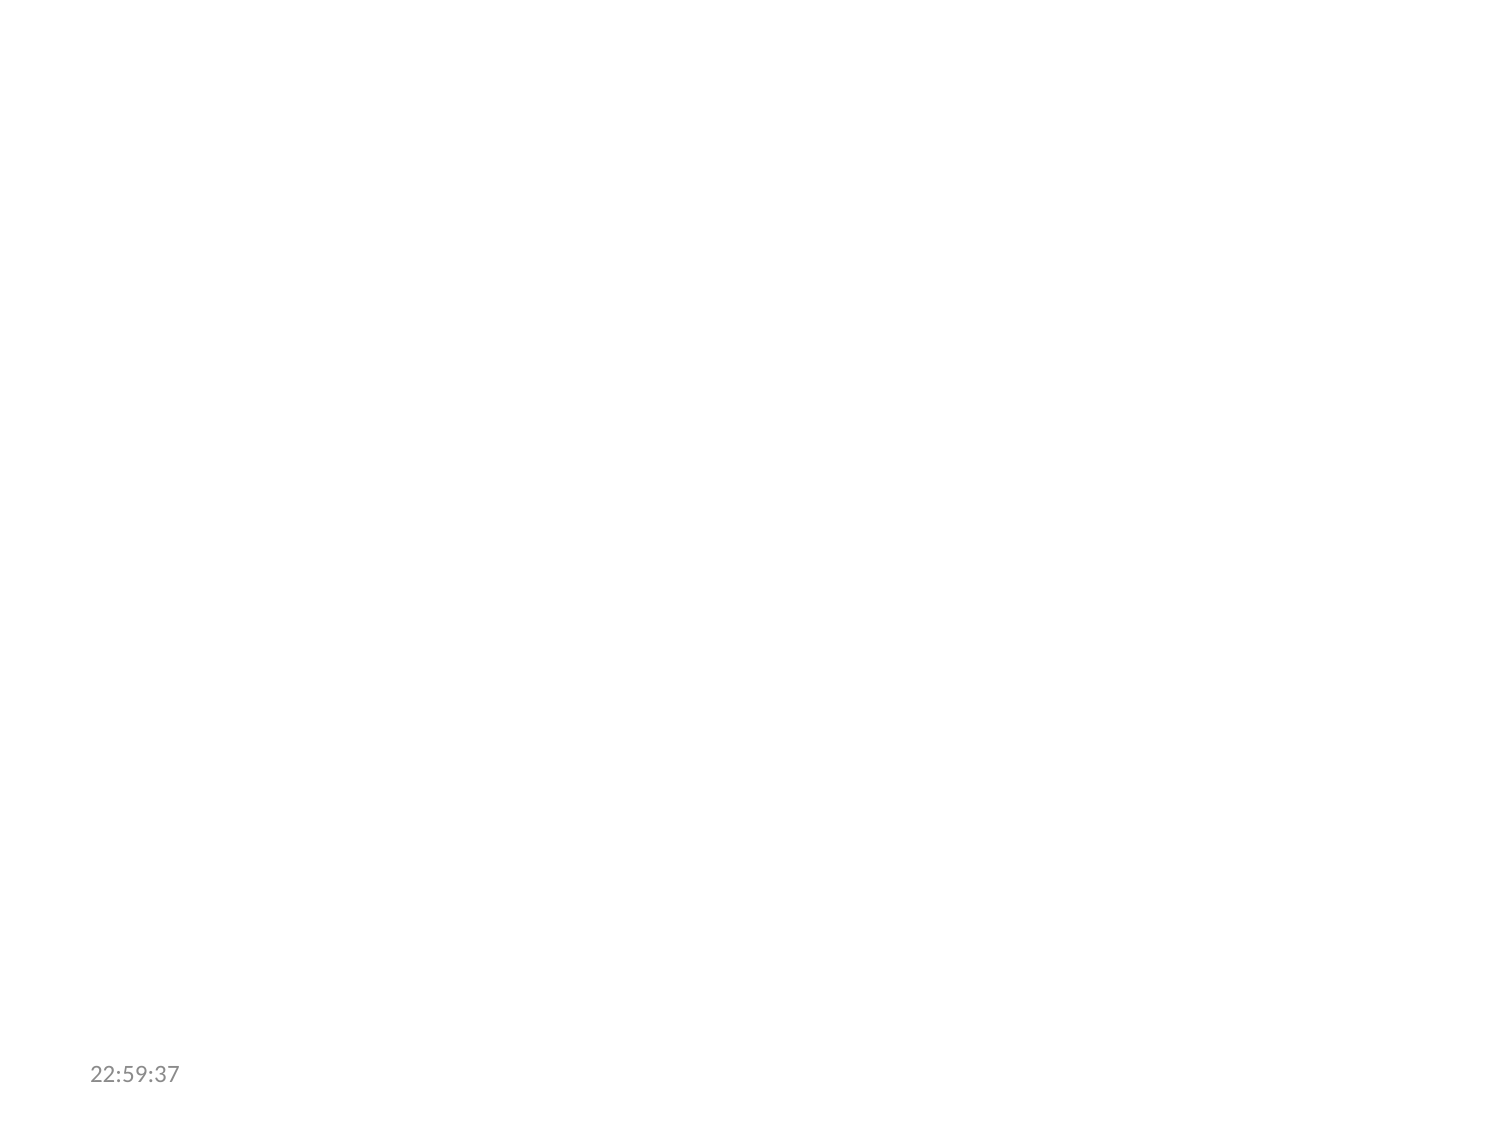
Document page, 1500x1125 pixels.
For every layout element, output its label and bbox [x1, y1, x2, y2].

slide_number [75, 1042, 425, 1103]
